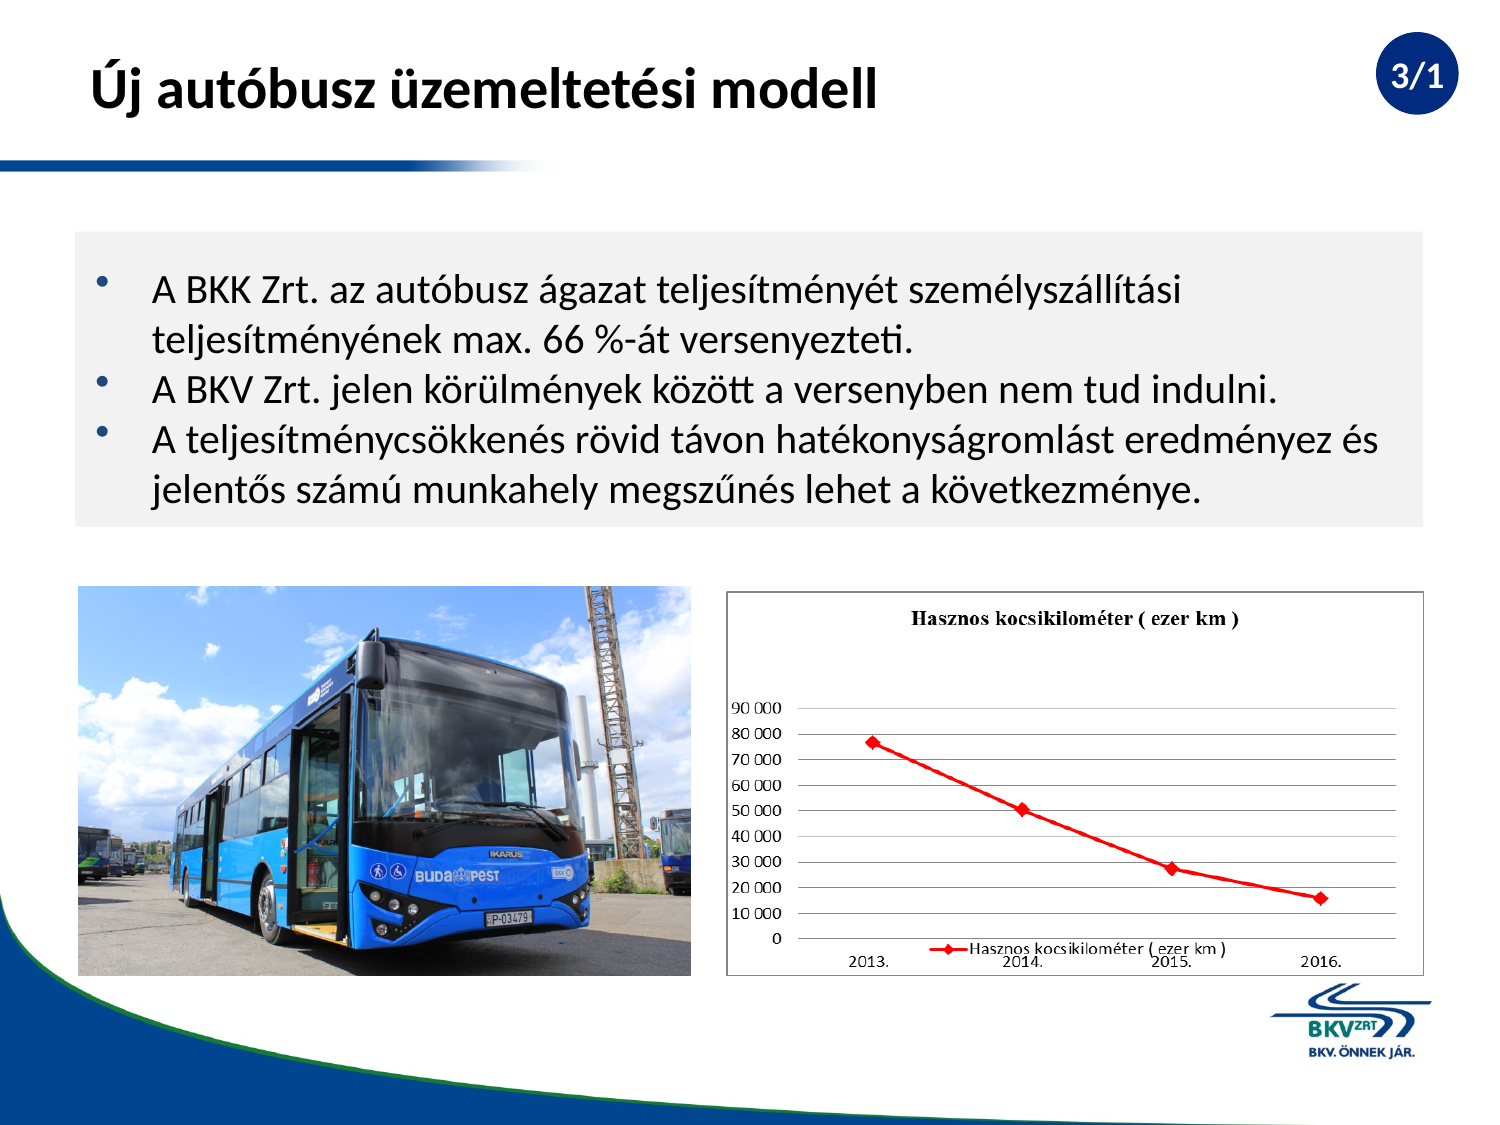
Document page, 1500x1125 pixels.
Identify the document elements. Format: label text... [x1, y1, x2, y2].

text_box 3/1 [1373, 29, 1461, 117]
picture [0, 137, 75, 197]
picture [0, 585, 1432, 1125]
title Új autóbusz üzemeltetési modell [75, 42, 1426, 246]
text_box A BKK Zrt. az autóbusz ágazat teljesítményét személyszállítási teljesítményének max. 66 %-át versenyezteti. A BKV Zrt. jelen körülmények között a versenyben nem tud indulni. A teljesítménycsökkenés rövid távon hatékonyságromlást eredményez és jelentős számú munkahely megszűnés lehet a következménye. [75, 231, 1424, 528]
